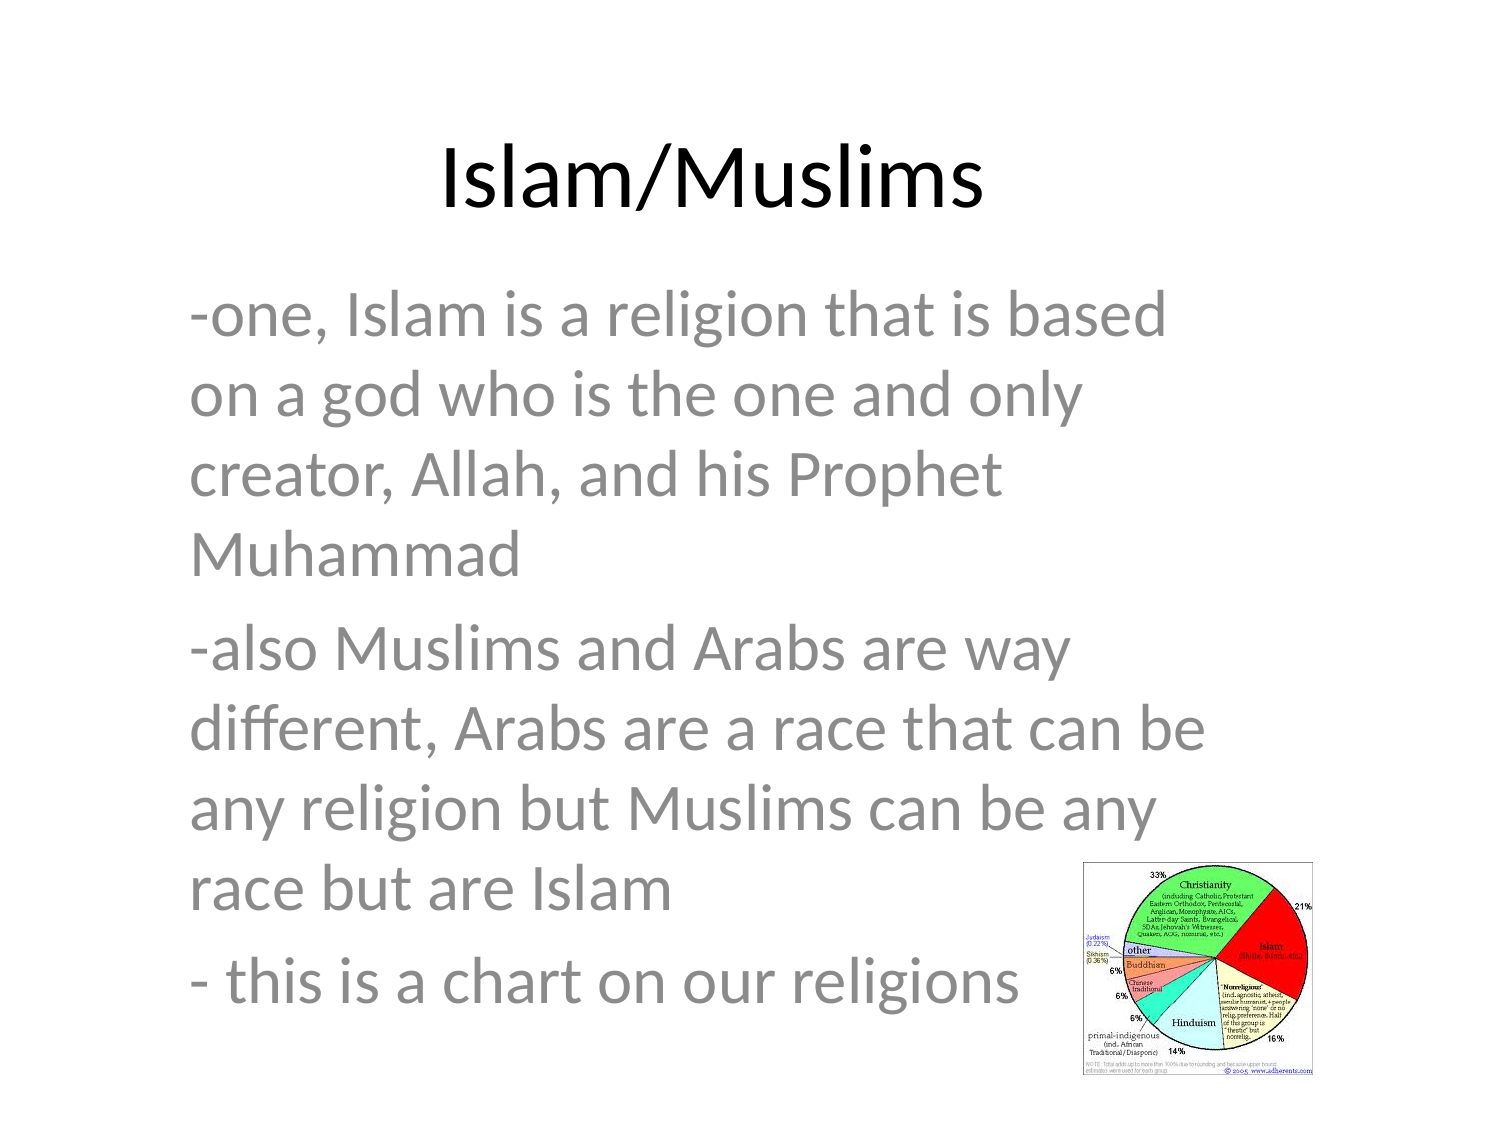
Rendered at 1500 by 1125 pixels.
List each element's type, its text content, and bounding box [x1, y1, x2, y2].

subtitle -one, Islam is a religion that is based on a god who is the one and only creator, Allah, and his Prophet Muhammad -also Muslims and Arabs are way different, Arabs are a race that can be any religion but Muslims can be any race but are Islam - this is a chart on our religions [174, 262, 1225, 1100]
picture [1083, 862, 1313, 1076]
title Islam/Muslims [75, 50, 1350, 292]
